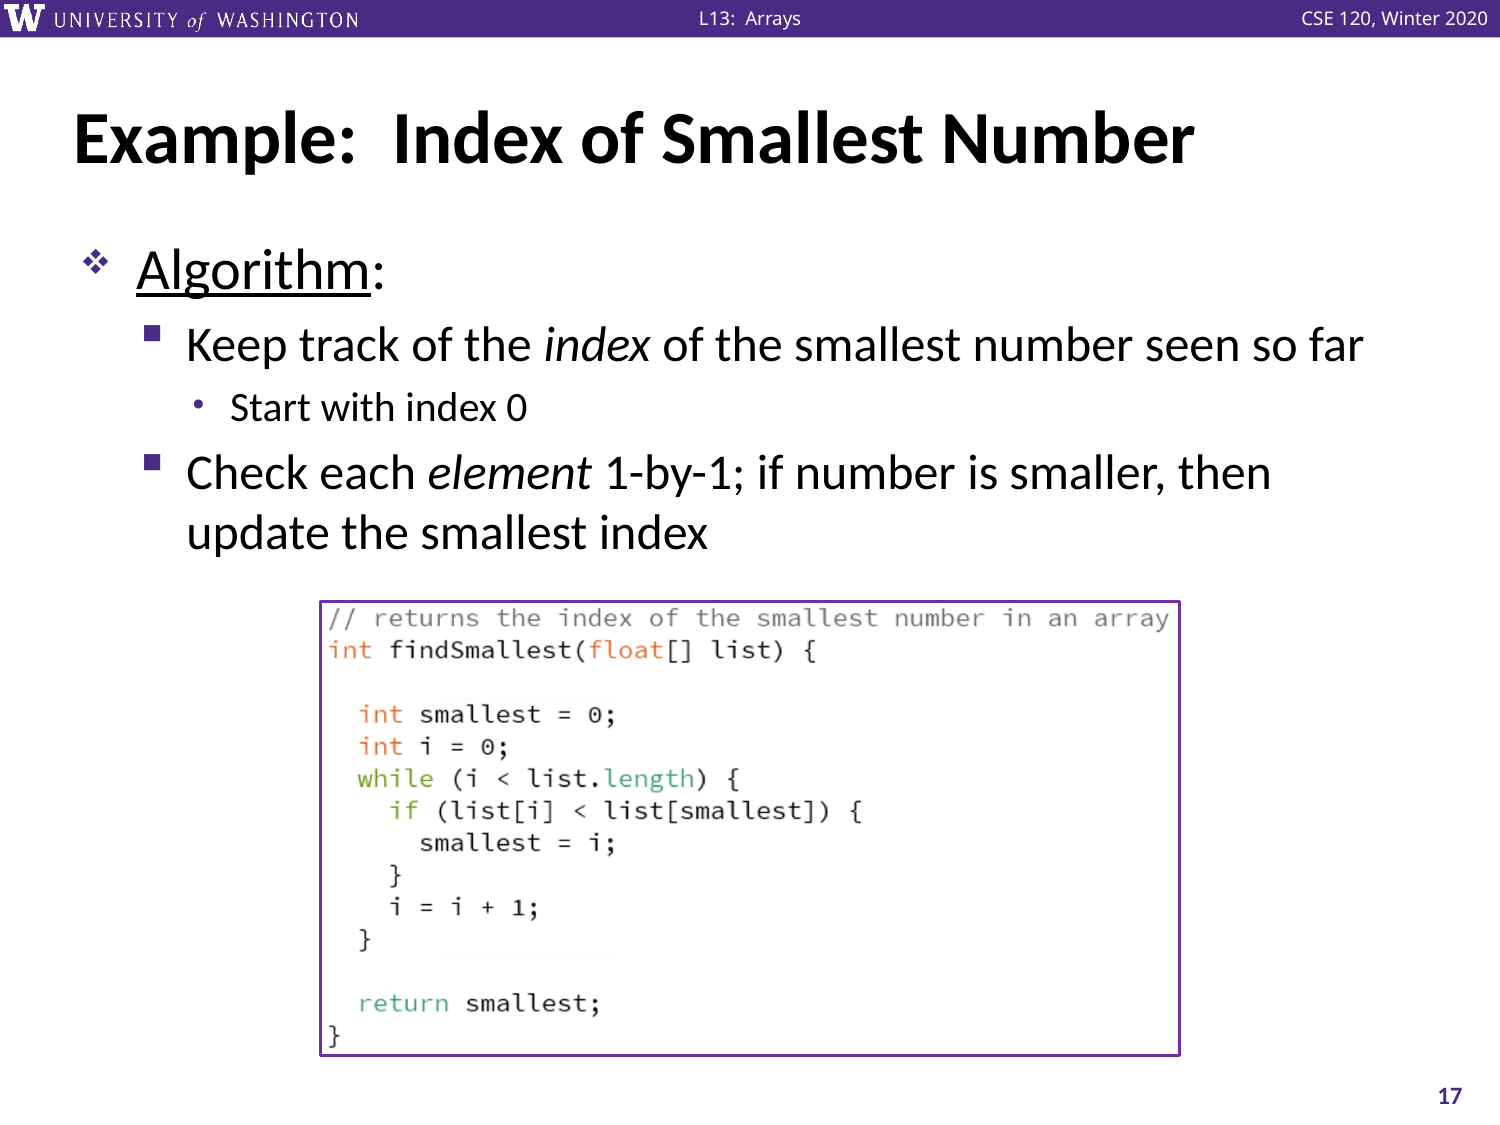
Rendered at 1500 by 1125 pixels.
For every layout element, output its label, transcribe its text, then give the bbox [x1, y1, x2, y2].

slide_number 17 [1400, 1065, 1500, 1125]
picture [4, 4, 358, 32]
list Algorithm: Keep track of the index of the smallest number seen so far Start with index 0 Check each element 1-by-1; if number is smaller, then update the smallest index [64, 223, 1438, 1040]
picture [322, 602, 1178, 1054]
title Example: Index of Smallest Number [58, 71, 1438, 197]
